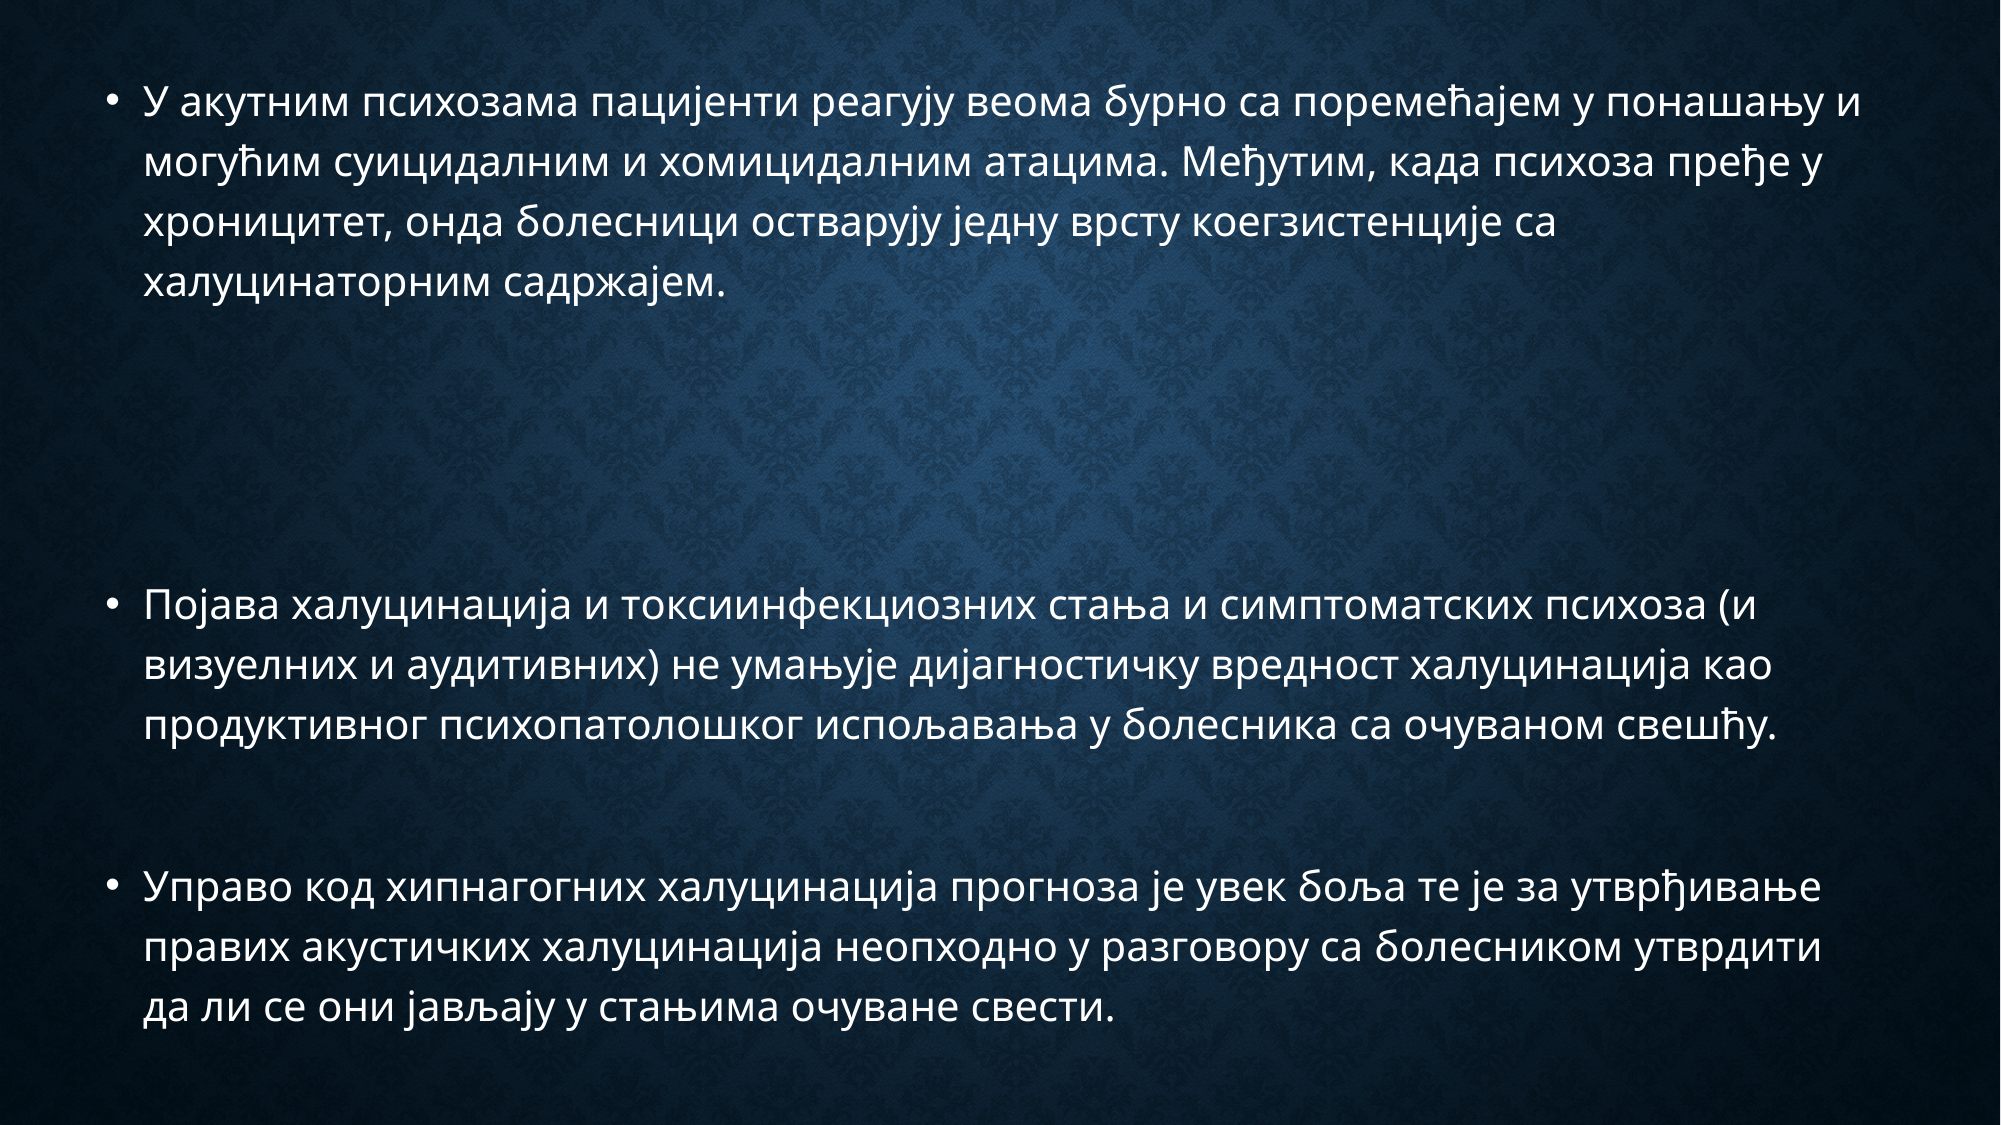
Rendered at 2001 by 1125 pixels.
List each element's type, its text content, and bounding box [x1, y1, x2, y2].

list У акутним психозама пацијенти реагују веома бурно са поремећајем у понашању и могућим суицидалним и хомицидалним атацима. Међутим, када психоза пређе у хроницитет, онда болесници остварују једну врсту коегзистенције са халуцинаторним садржајем. Појава халуцинација и токсиинфекциозних стања и симптоматских психоза (и визуелних и аудитивних) не умањује дијагностичку вредност халуцинација као продуктивног психопатолошког испољавања у болесника са очуваном свешћу. Управо код хипнагогних халуцинација прогноза је увек боља те је за утврђивање правих акустичких халуцинација неопходно у разговору са болесником утврдити да ли се они јављају у стањима очуване свести. [90, 57, 1896, 1070]
